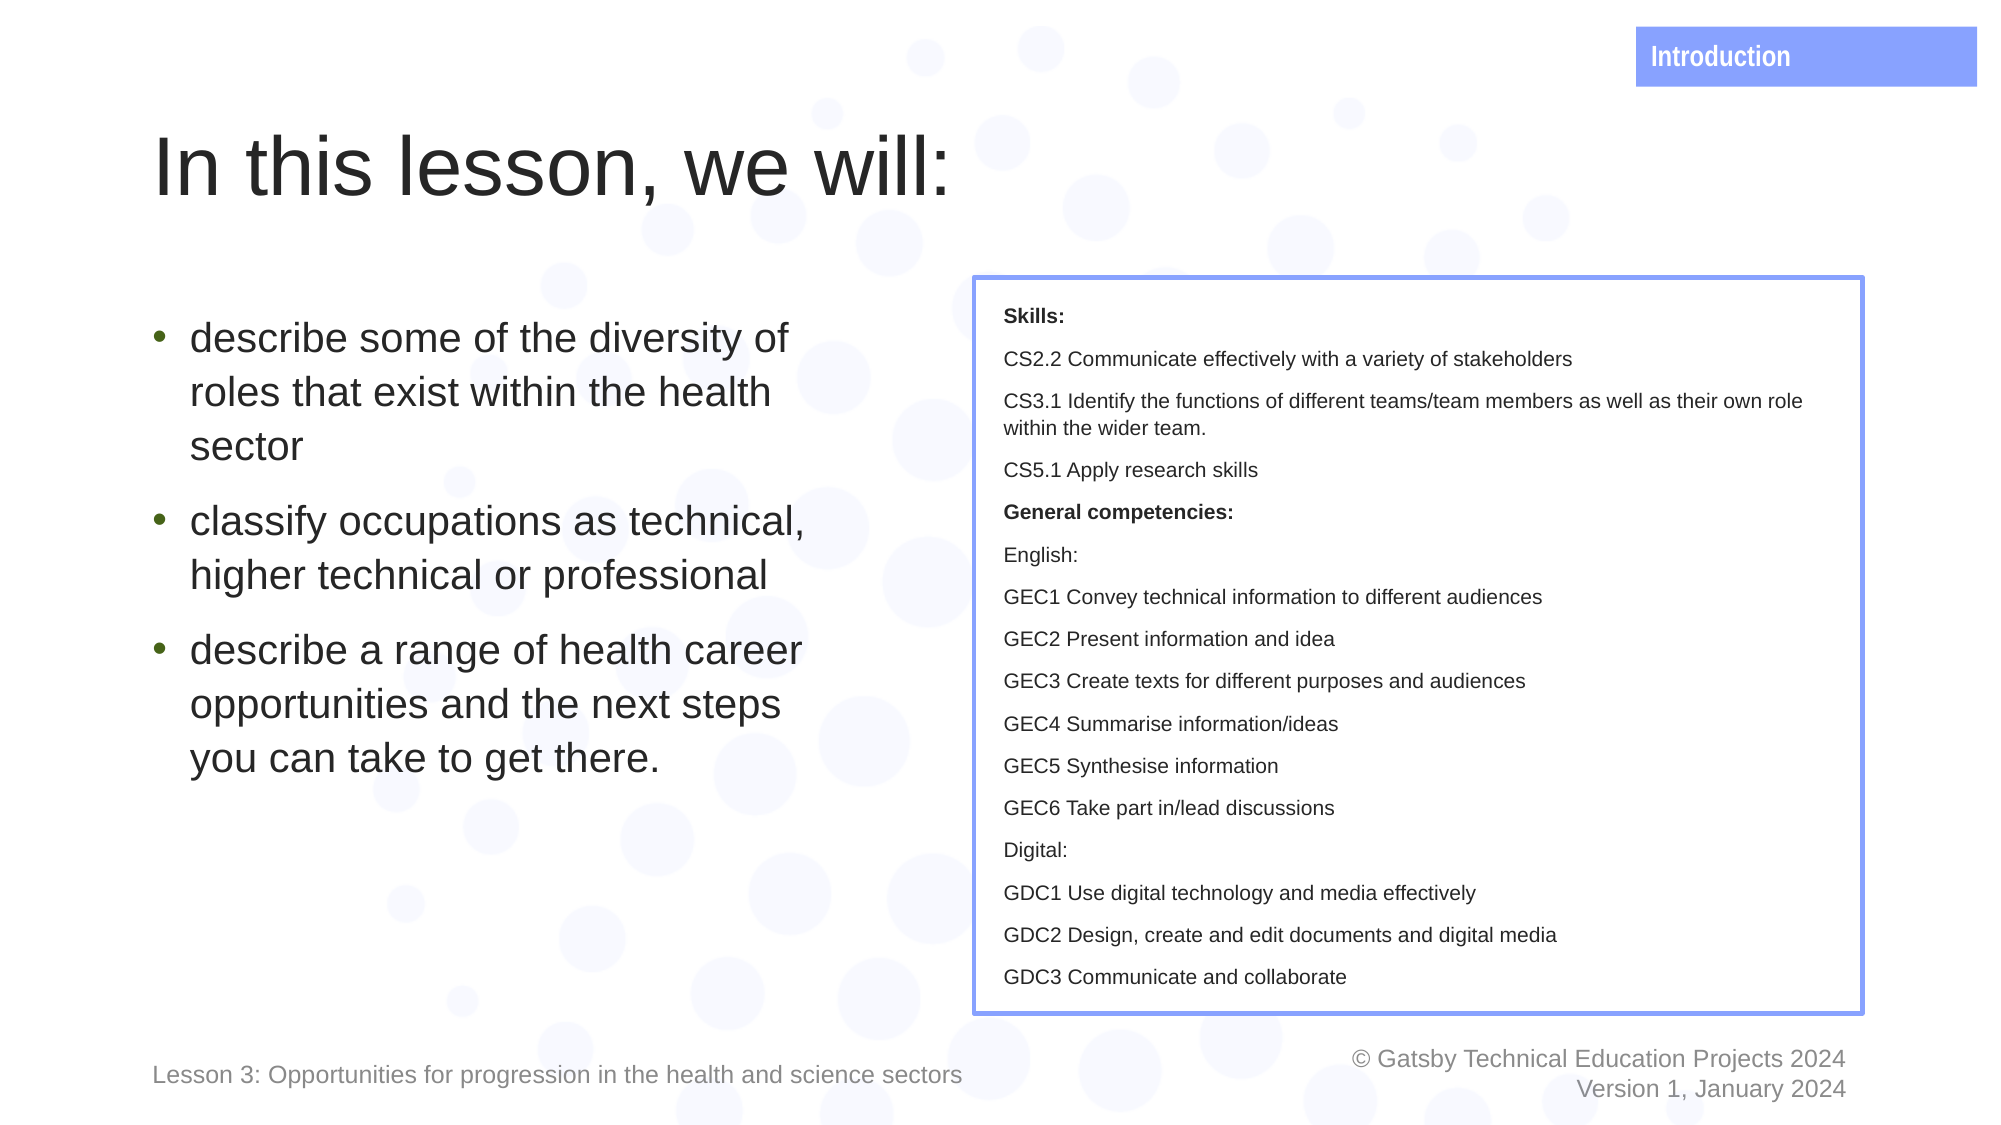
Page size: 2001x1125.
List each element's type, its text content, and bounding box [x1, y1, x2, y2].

list Skills: CS2.2 Communicate effectively with a variety of stakeholders CS3.1 Identify the functions of different teams/team members as well as their own role within the wider team. CS5.1 Apply research skills General competencies: English: GEC1 Convey technical information to different audiences GEC2 Present information and idea GEC3 Create texts for different purposes and audiences GEC4 Summarise information/ideas GEC5 Synthesise information GEC6 Take part in/lead discussions Digital: GDC1 Use digital technology and media effectively GDC2 Design, create and edit documents and digital media GDC3 Communicate and collaborate [972, 275, 1865, 1016]
list Lesson 3: Opportunities for progression in the health and science sectors [137, 1042, 1058, 1103]
title In this lesson, we will: [137, 59, 1863, 278]
list Introduction [1636, 26, 1978, 87]
list describe some of the diversity of roles that exist within the health sector classify occupations as technical, higher technical or professional describe a range of health career opportunities and the next steps you can take to get there. [137, 299, 875, 1014]
